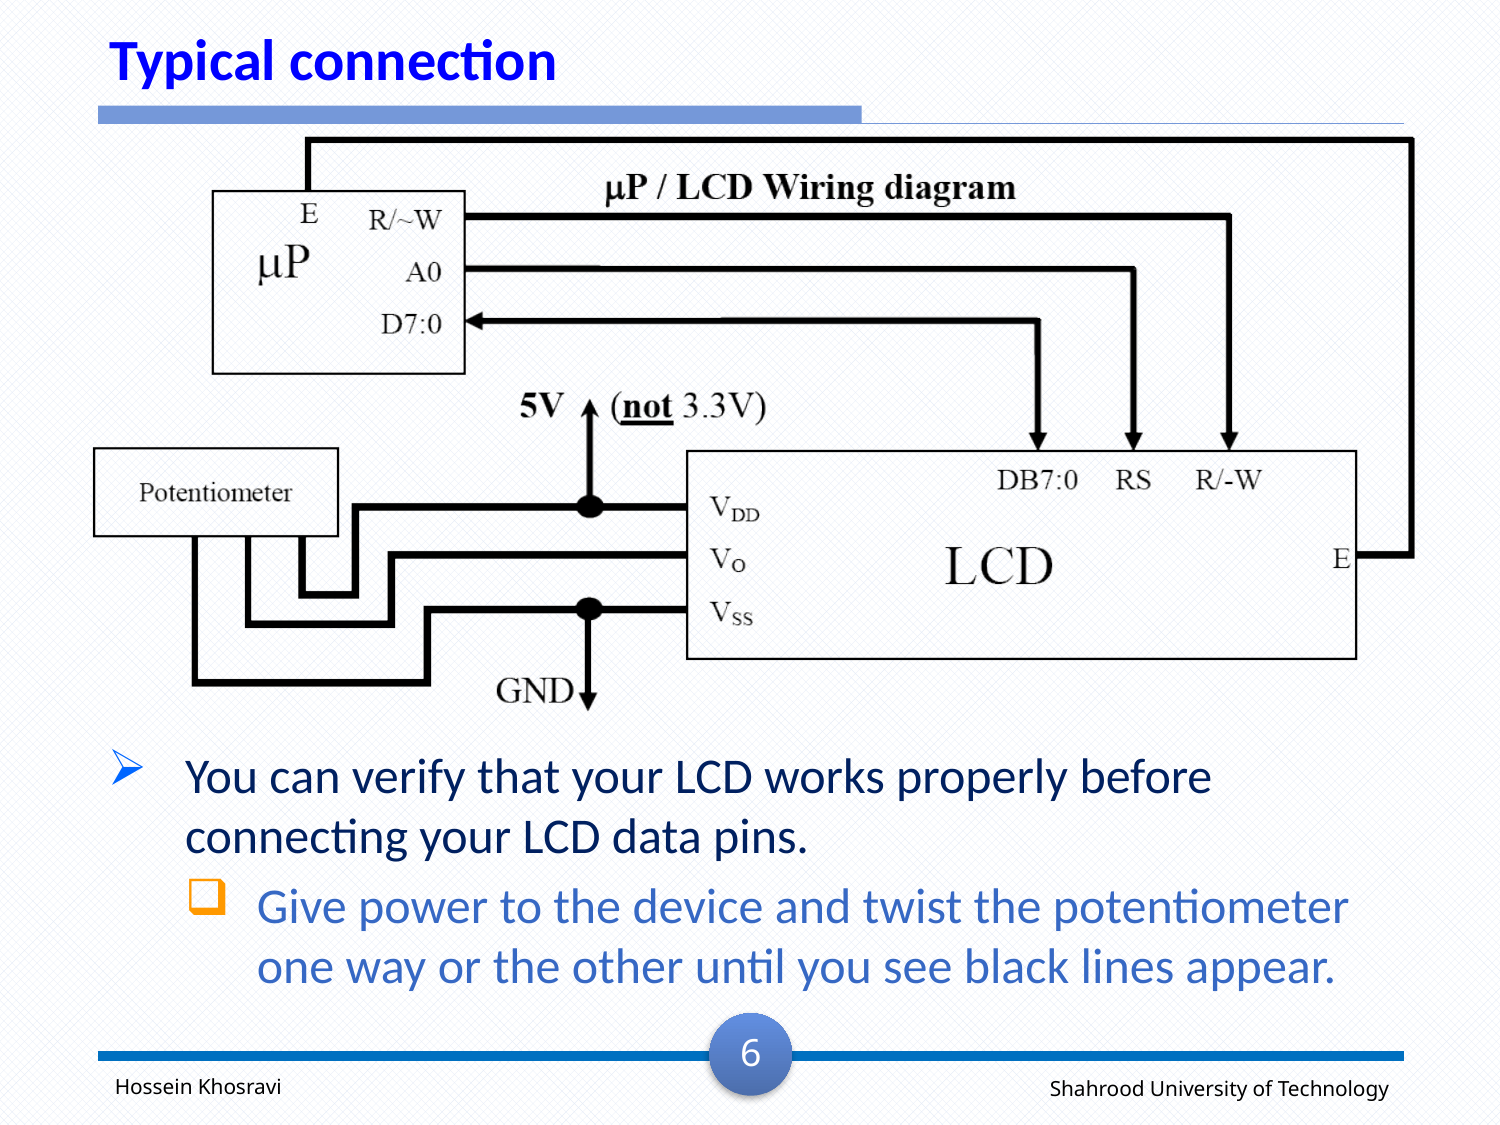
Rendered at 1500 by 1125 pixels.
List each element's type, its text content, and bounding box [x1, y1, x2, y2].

list You can verify that your LCD works properly before connecting your LCD data pins. Give power to the device and twist the potentiometer one way or the other until you see black lines appear. [92, 736, 1406, 988]
footer Shahrood University of Technology [928, 1068, 1404, 1110]
title Typical connection [94, 23, 1407, 100]
slide_number Hossein Khosravi [99, 1066, 425, 1108]
picture [85, 130, 1423, 716]
